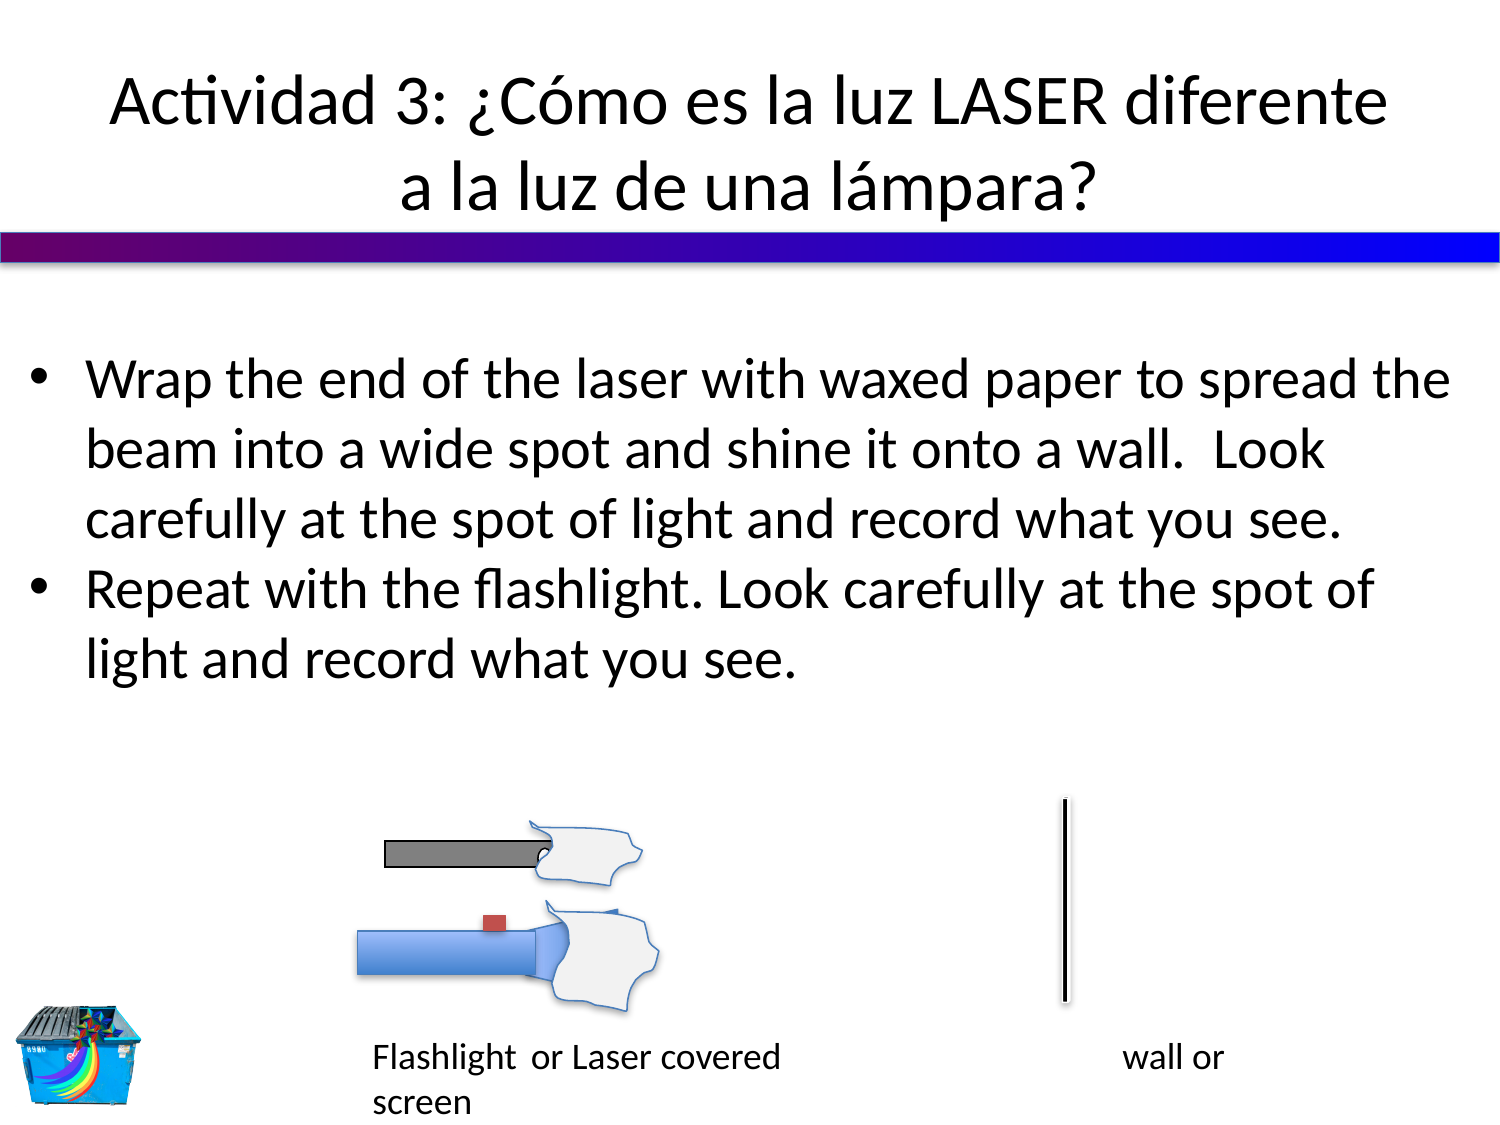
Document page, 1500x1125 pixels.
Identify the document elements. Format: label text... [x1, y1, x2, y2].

text_box [593, 914, 660, 1013]
text_box [1061, 795, 1071, 1004]
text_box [357, 909, 618, 997]
text_box [545, 899, 553, 907]
title Actividad 3: ¿Cómo es la luz LASER diferente a la luz de una lámpara? [75, 45, 1425, 233]
picture [14, 1004, 143, 1107]
text_box [528, 820, 644, 887]
text_box Wrap the end of the laser with waxed paper to spread the beam into a wide spot and shine it onto a wall. Look carefully at the spot of light and record what you see. Repeat with the flashlight. Look carefully at the spot of light and record what you see. [14, 332, 1500, 698]
text_box Flashlight or Laser covered wall or screen with waxed paper [357, 1024, 1271, 1125]
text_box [384, 840, 603, 870]
